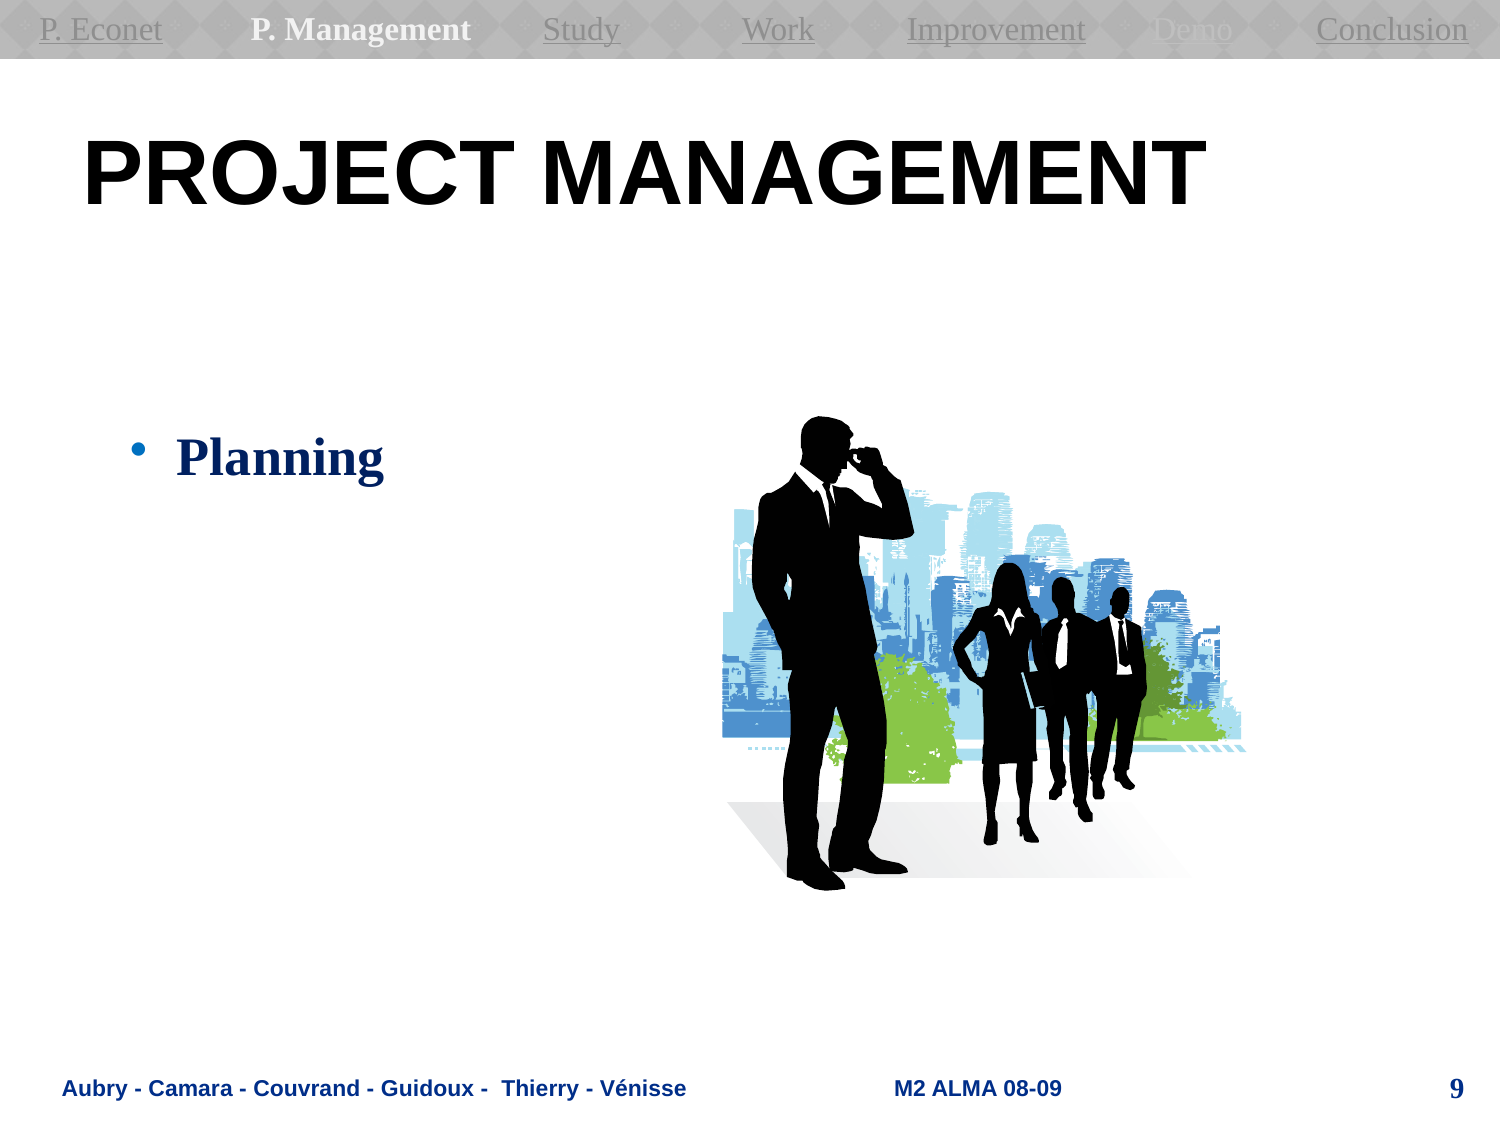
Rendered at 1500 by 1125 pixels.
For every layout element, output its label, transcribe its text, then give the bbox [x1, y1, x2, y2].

footer Aubry - Camara - Couvrand - Guidoux - Thierry - Vénisse M2 ALMA 08-09 [46, 1066, 1231, 1102]
title Project management [75, 105, 1263, 223]
list Planning [117, 316, 652, 737]
picture [707, 415, 1248, 892]
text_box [22, 0, 1486, 56]
slide_number 9 [1368, 1066, 1465, 1104]
